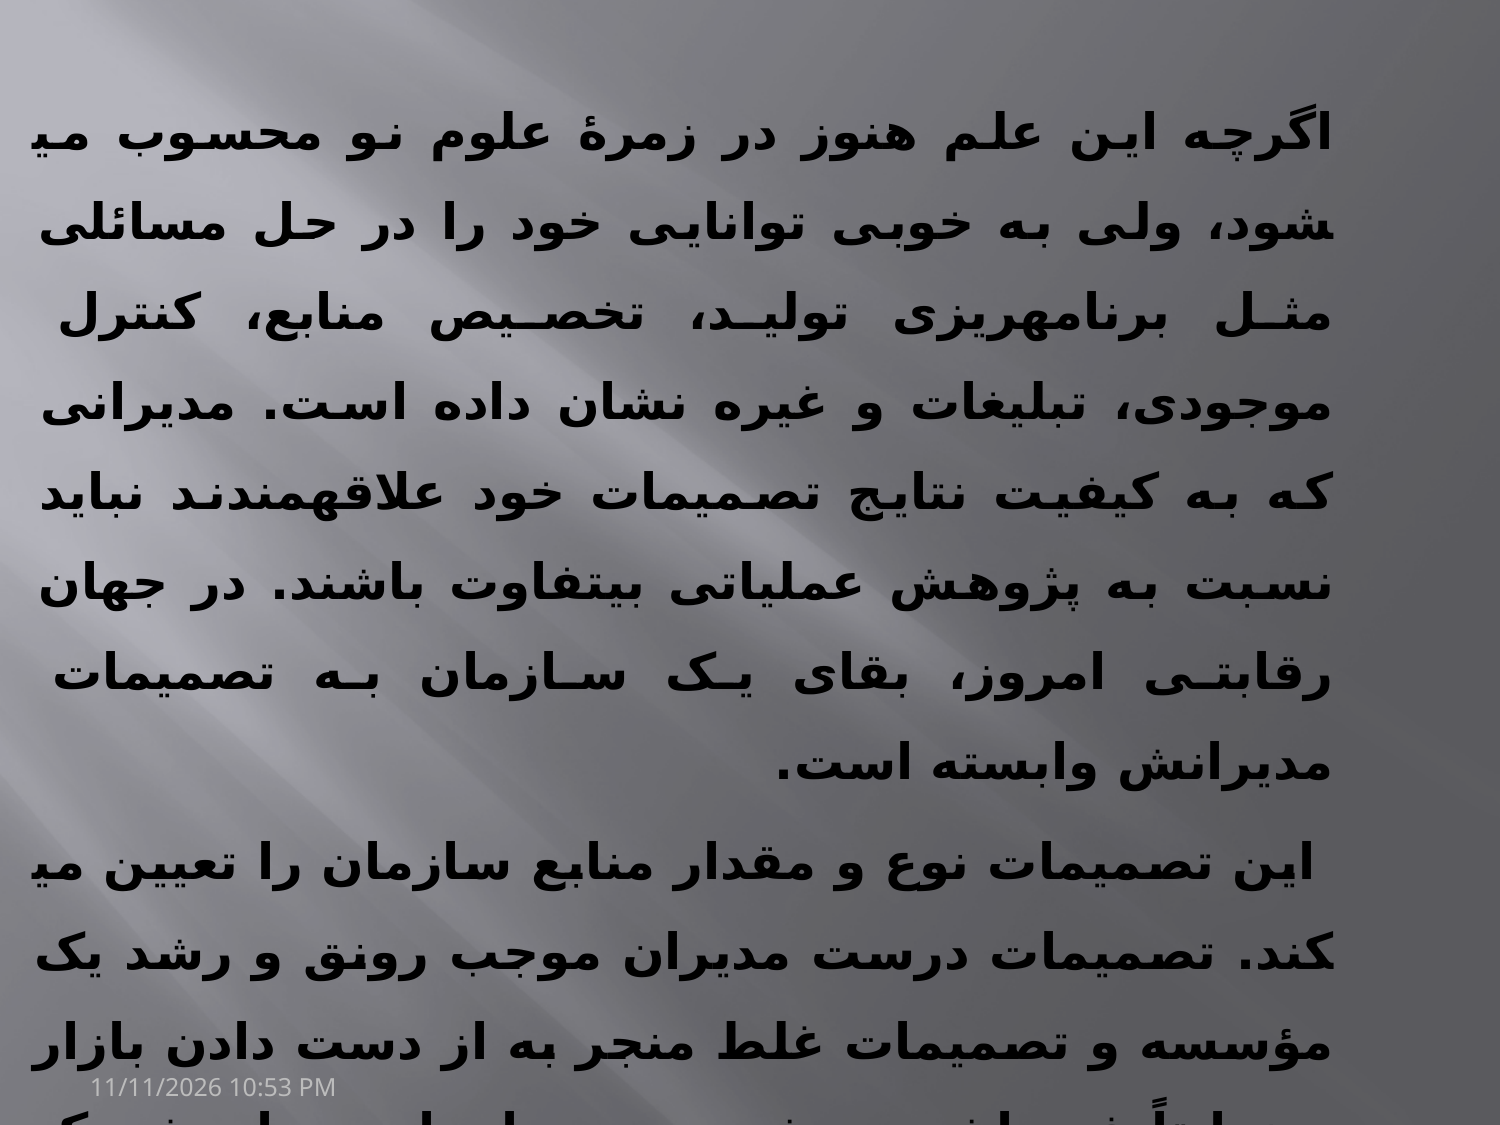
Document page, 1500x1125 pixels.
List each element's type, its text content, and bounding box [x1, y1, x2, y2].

slide_number 20/مارس/1 [75, 1052, 425, 1113]
list اگرچه این علم هنوز در زمرۀ علوم نو محسوب می­شود، ولی به خوبی توانایی خود را در حل مسائلی مثل برنامه­ریزی تولید، تخصیص منابع، کنترل موجودی، تبلیغات و غیره نشان داده است. مدیرانی که به کیفیت نتایج تصمیمات خود علاقه­مندند نباید نسبت به پژوهش عملیاتی بی­تفاوت باشند. در جهان رقابتی امروز، بقای یک سازمان به تصمیمات مدیرانش وابسته است. این تصمیمات نوع و مقدار منابع سازمان را تعیین می­کند. تصمیمات درست مدیران موجب رونق و رشد یک مؤسسه و تصمیمات غلط منجر به از دست دادن بازار و نهایتاً فروپاشی می­شود. در جهان امروز ارزش یک مدیر به طور عمده بر اساس کیفیت تصمیماتش سنجیده می­شود. [17, 61, 1439, 1125]
